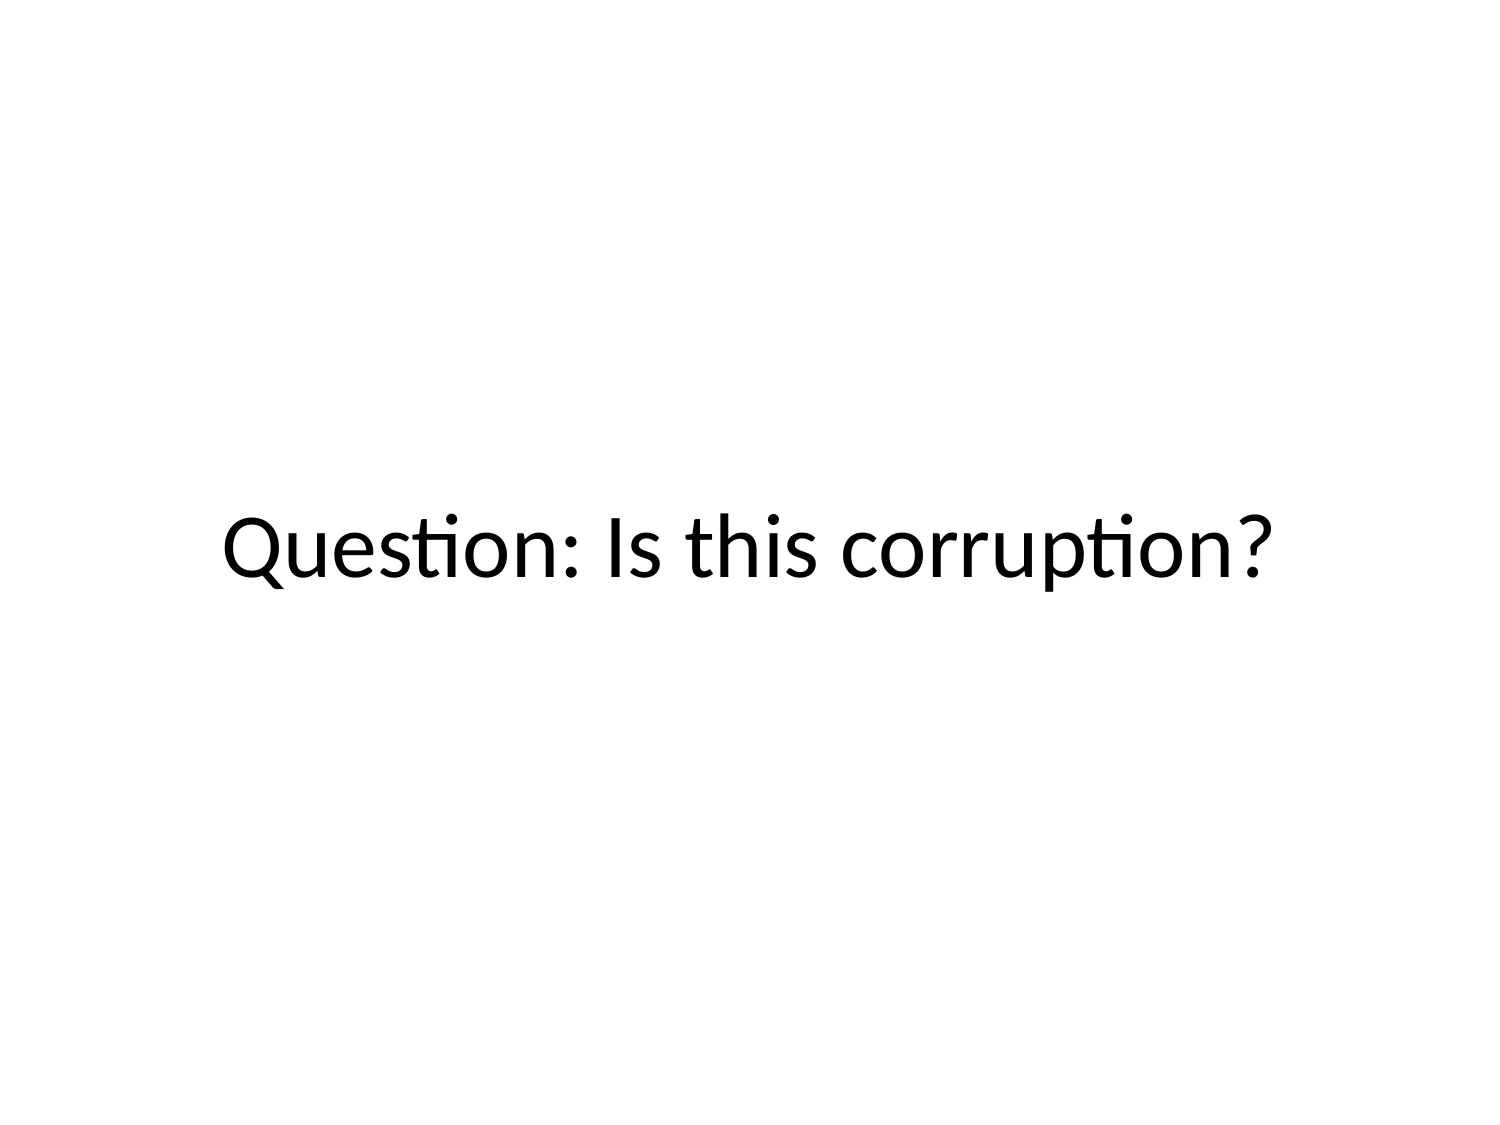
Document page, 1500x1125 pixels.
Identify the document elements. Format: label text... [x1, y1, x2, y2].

title Question: Is this corruption? [74, 44, 1426, 1038]
